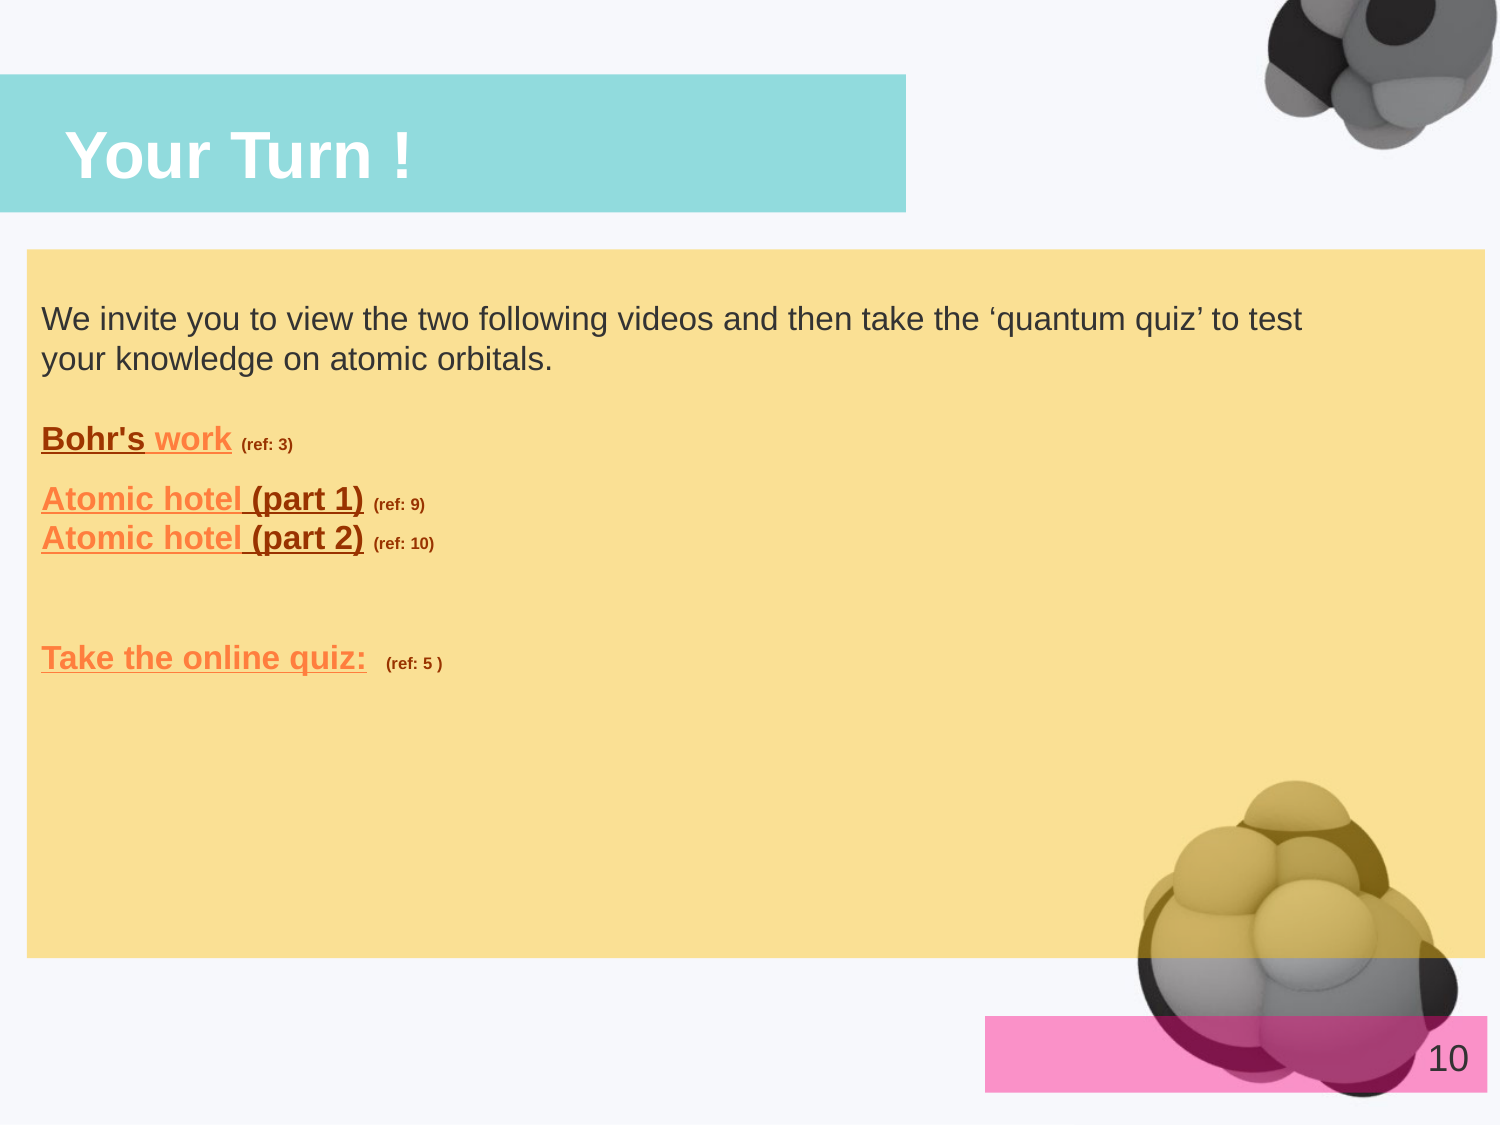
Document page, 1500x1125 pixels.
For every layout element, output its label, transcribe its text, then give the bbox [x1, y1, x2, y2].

picture [1074, 0, 1500, 1125]
text_box We invite you to view the two following videos and then take the ‘quantum quiz’ to test your knowledge on atomic orbitals. Bohr's work (ref: 3) Atomic hotel (part 1) (ref: 9) Atomic hotel (part 2) (ref: 10) Take the online quiz: (ref: 5 ) [26, 249, 1485, 959]
text_box [0, 74, 906, 213]
text_box Your Turn ! [49, 104, 863, 200]
text_box 10 [1413, 1026, 1485, 1087]
text_box [985, 1016, 1488, 1093]
